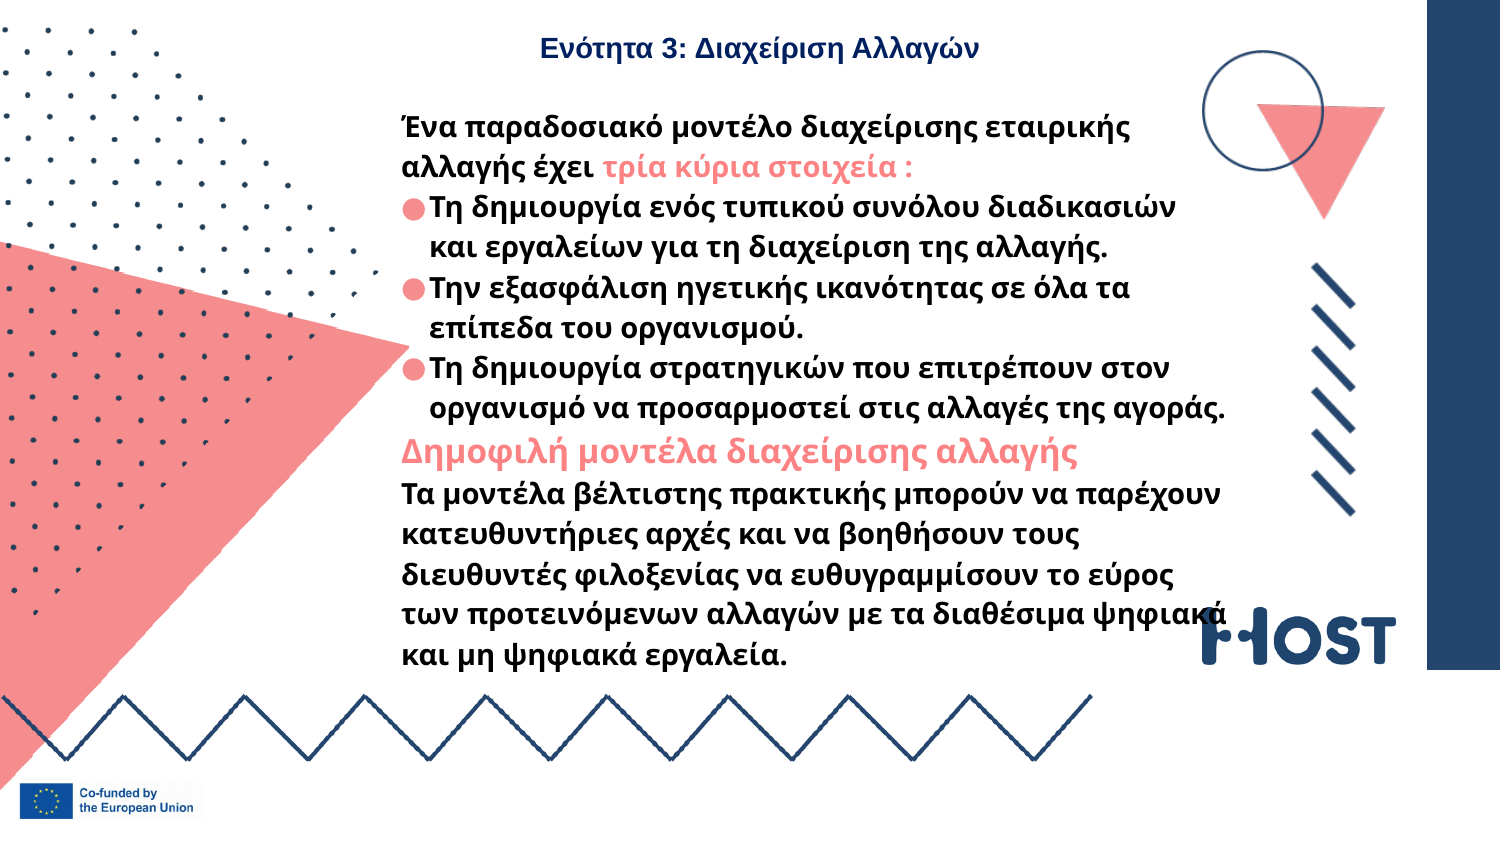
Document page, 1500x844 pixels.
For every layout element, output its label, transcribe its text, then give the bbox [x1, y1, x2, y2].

picture [1246, 607, 1396, 665]
text_box Ενότητα 3: Διαχείριση Αλλαγών [525, 10, 996, 73]
picture [0, 23, 1093, 844]
list Ένα παραδοσιακό μοντέλο διαχείρισης εταιρικής αλλαγής έχει τρία κύρια στοιχεία : Τη δημιουργία ενός τυπικού συνόλου διαδικασιών και εργαλείων για τη διαχείριση της αλλαγής. Την εξασφάλιση ηγετικής ικανότητας σε όλα τα επίπεδα του οργανισμού. Τη δημιουργία στρατηγικών που επιτρέπουν στον οργανισμό να προσαρμοστεί στις αλλαγές της αγοράς. Δημοφιλή μοντέλα διαχείρισης αλλαγής Τα μοντέλα βέλτιστης πρακτικής μπορούν να παρέχουν κατευθυντήριες αρχές και να βοηθήσουν τους διευθυντές φιλοξενίας να ευθυγραμμίσουν το εύρος των προτεινόμενων αλλαγών με τα διαθέσιμα ψηφιακά και μη ψηφιακά εργαλεία. [386, 88, 1246, 741]
picture [1427, 0, 1500, 670]
picture [1202, 50, 1385, 220]
picture [1310, 261, 1357, 519]
